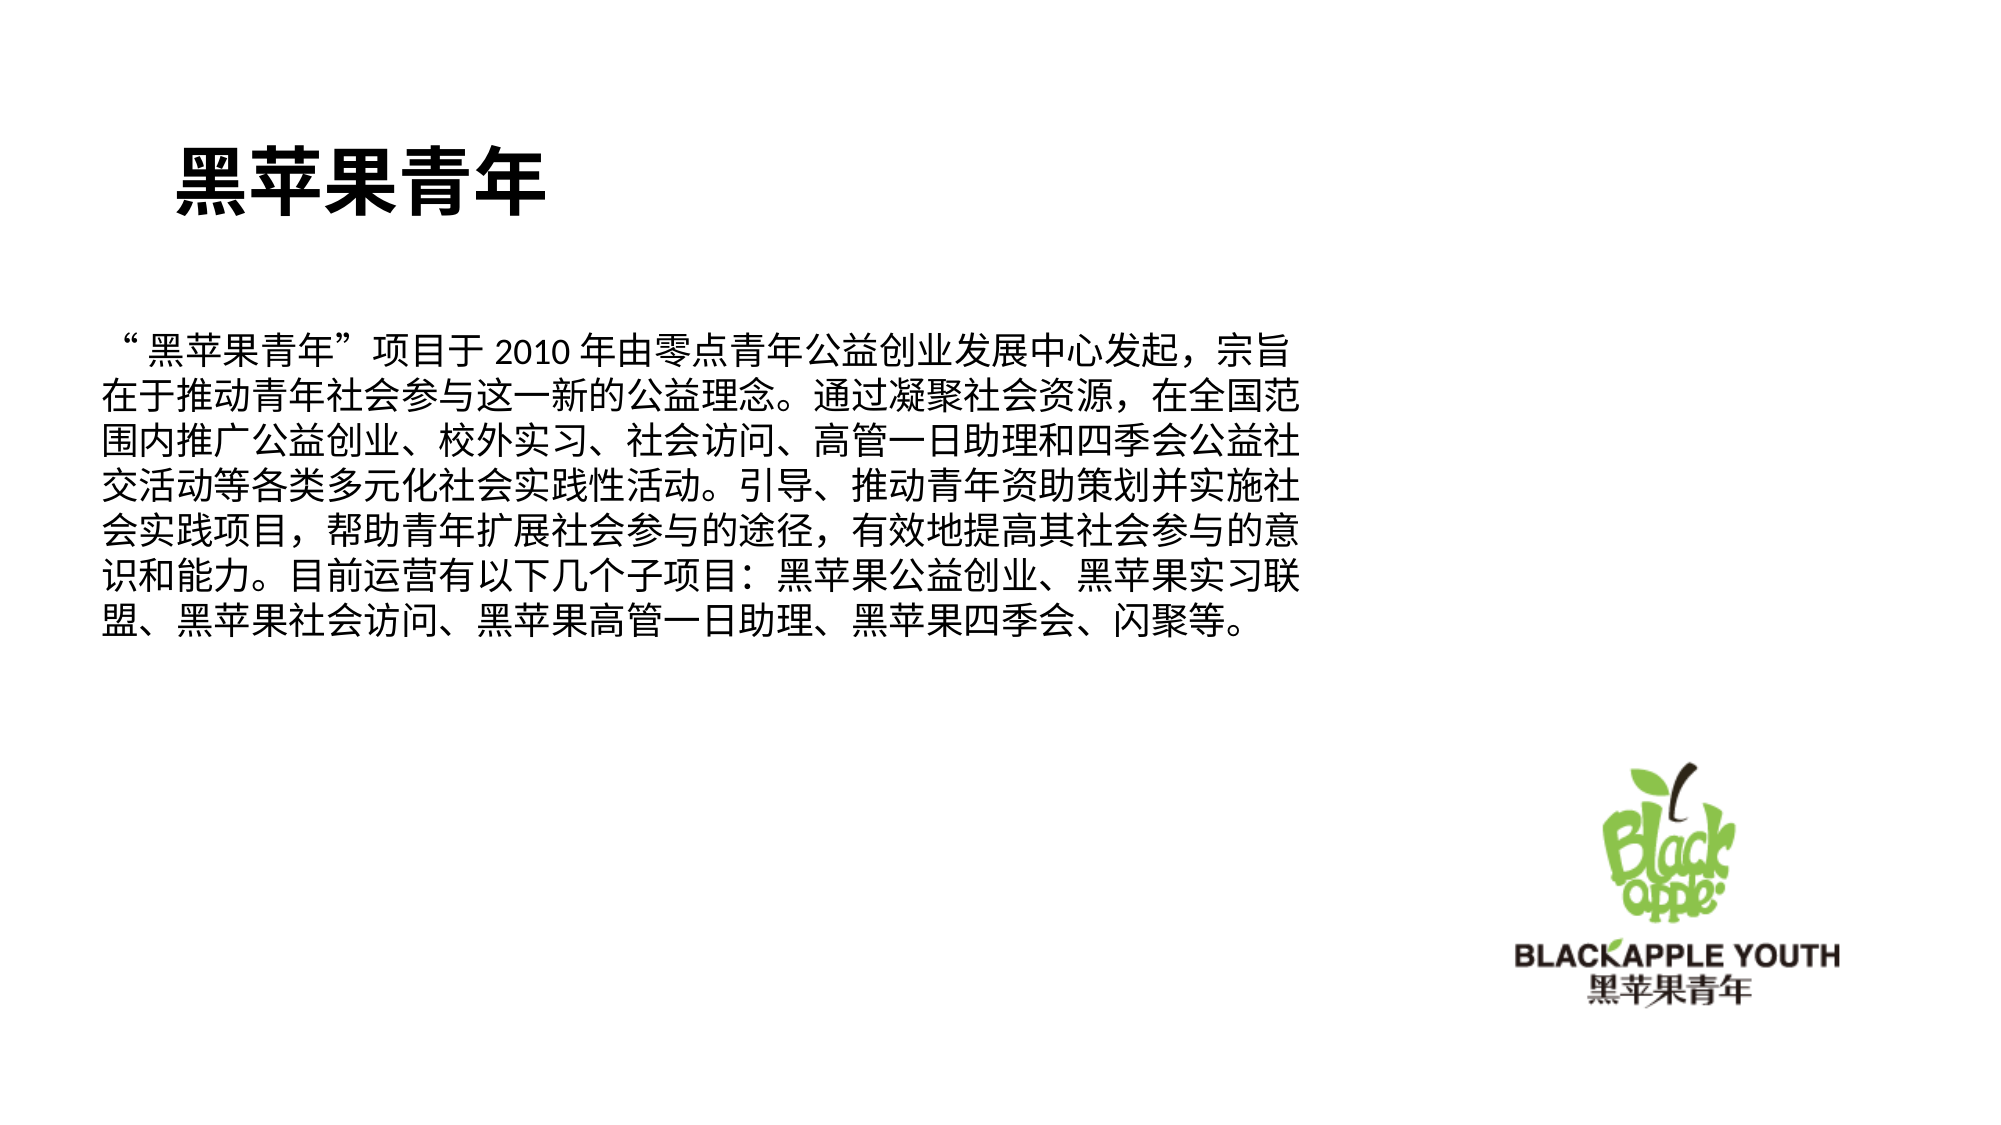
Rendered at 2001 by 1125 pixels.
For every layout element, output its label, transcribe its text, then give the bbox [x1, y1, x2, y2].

text_box 黑苹果青年 [158, 127, 564, 233]
picture [1503, 756, 1874, 1018]
text_box “黑苹果青年”项目于2010年由零点青年公益创业发展中心发起，宗旨在于推动青年社会参与这一新的公益理念。通过凝聚社会资源，在全国范围内推广公益创业、校外实习、社会访问、高管一日助理和四季会公益社交活动等各类多元化社会实践性活动。引导、推动青年资助策划并实施社会实践项目，帮助青年扩展社会参与的途径，有效地提高其社会参与的意识和能力。目前运营有以下几个子项目：黑苹果公益创业、黑苹果实习联盟、黑苹果社会访问、黑苹果高管一日助理、黑苹果四季会、闪聚等。 [86, 319, 1323, 650]
